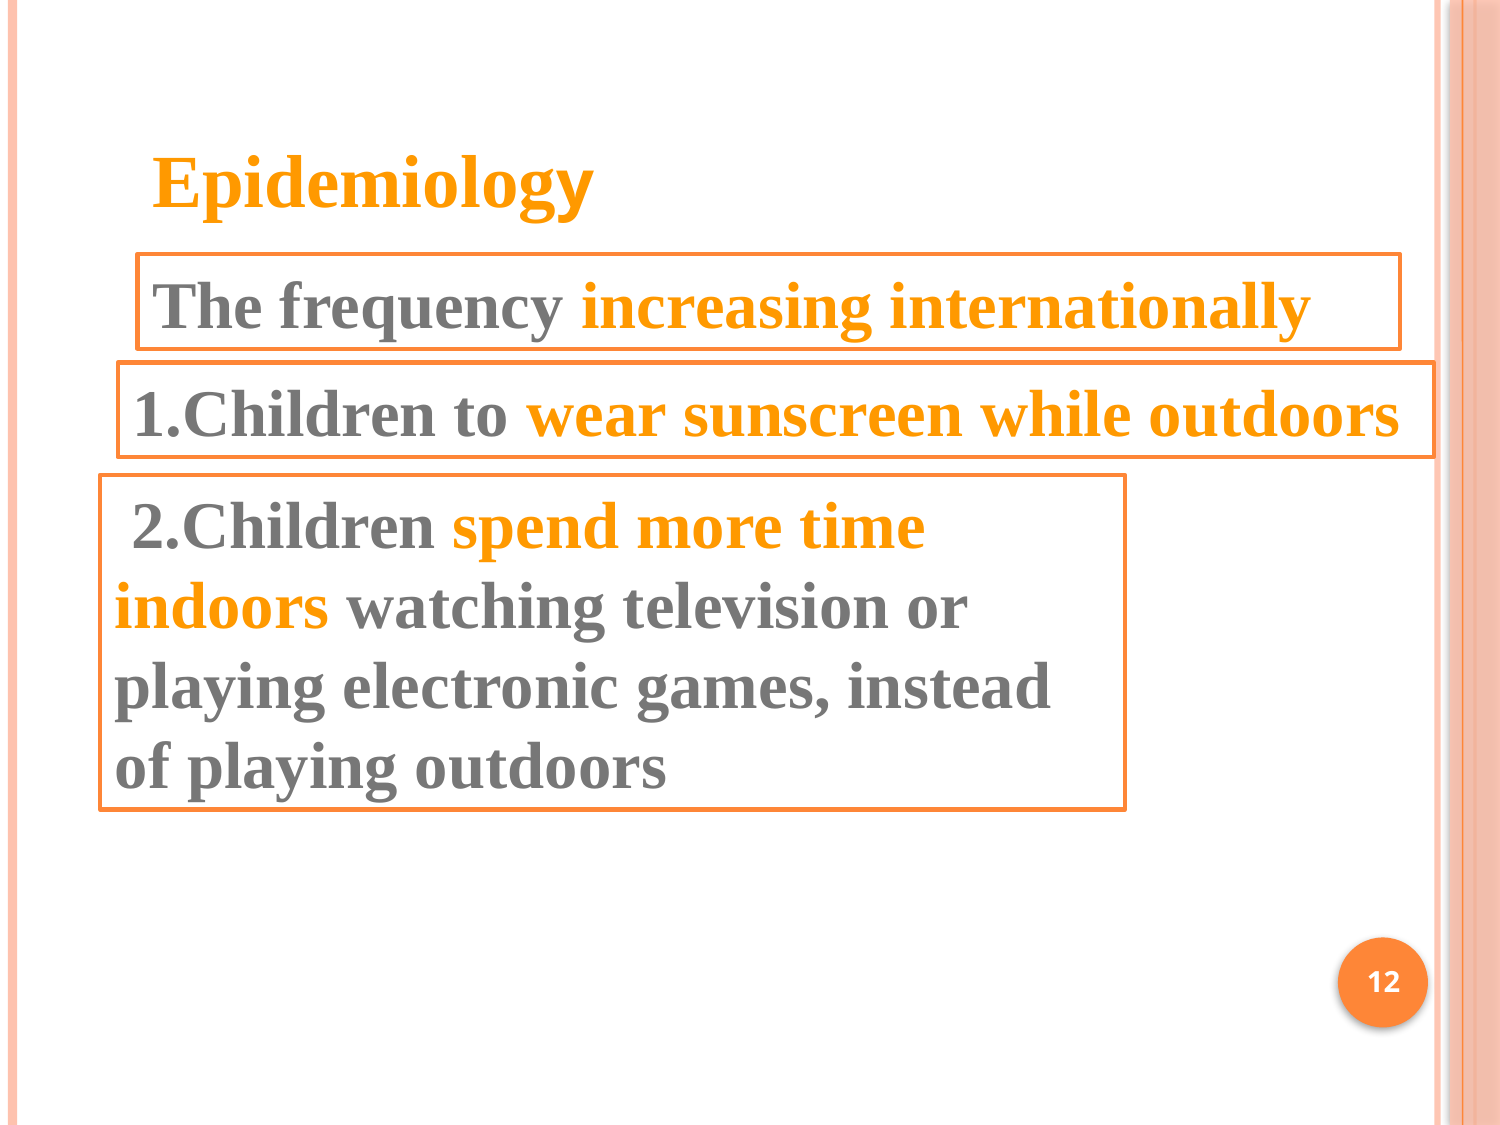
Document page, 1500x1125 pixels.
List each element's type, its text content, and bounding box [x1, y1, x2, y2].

text_box 2.Children spend more time indoors watching television or playing electronic games, instead of playing outdoors [98, 473, 1127, 812]
text_box The frequency increasing internationally [135, 252, 1402, 351]
slide_number 12 [1333, 940, 1434, 1027]
text_box Epidemiology [137, 124, 633, 230]
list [585, 562, 790, 762]
text_box 1.Children to wear sunscreen while outdoors [116, 360, 1436, 459]
